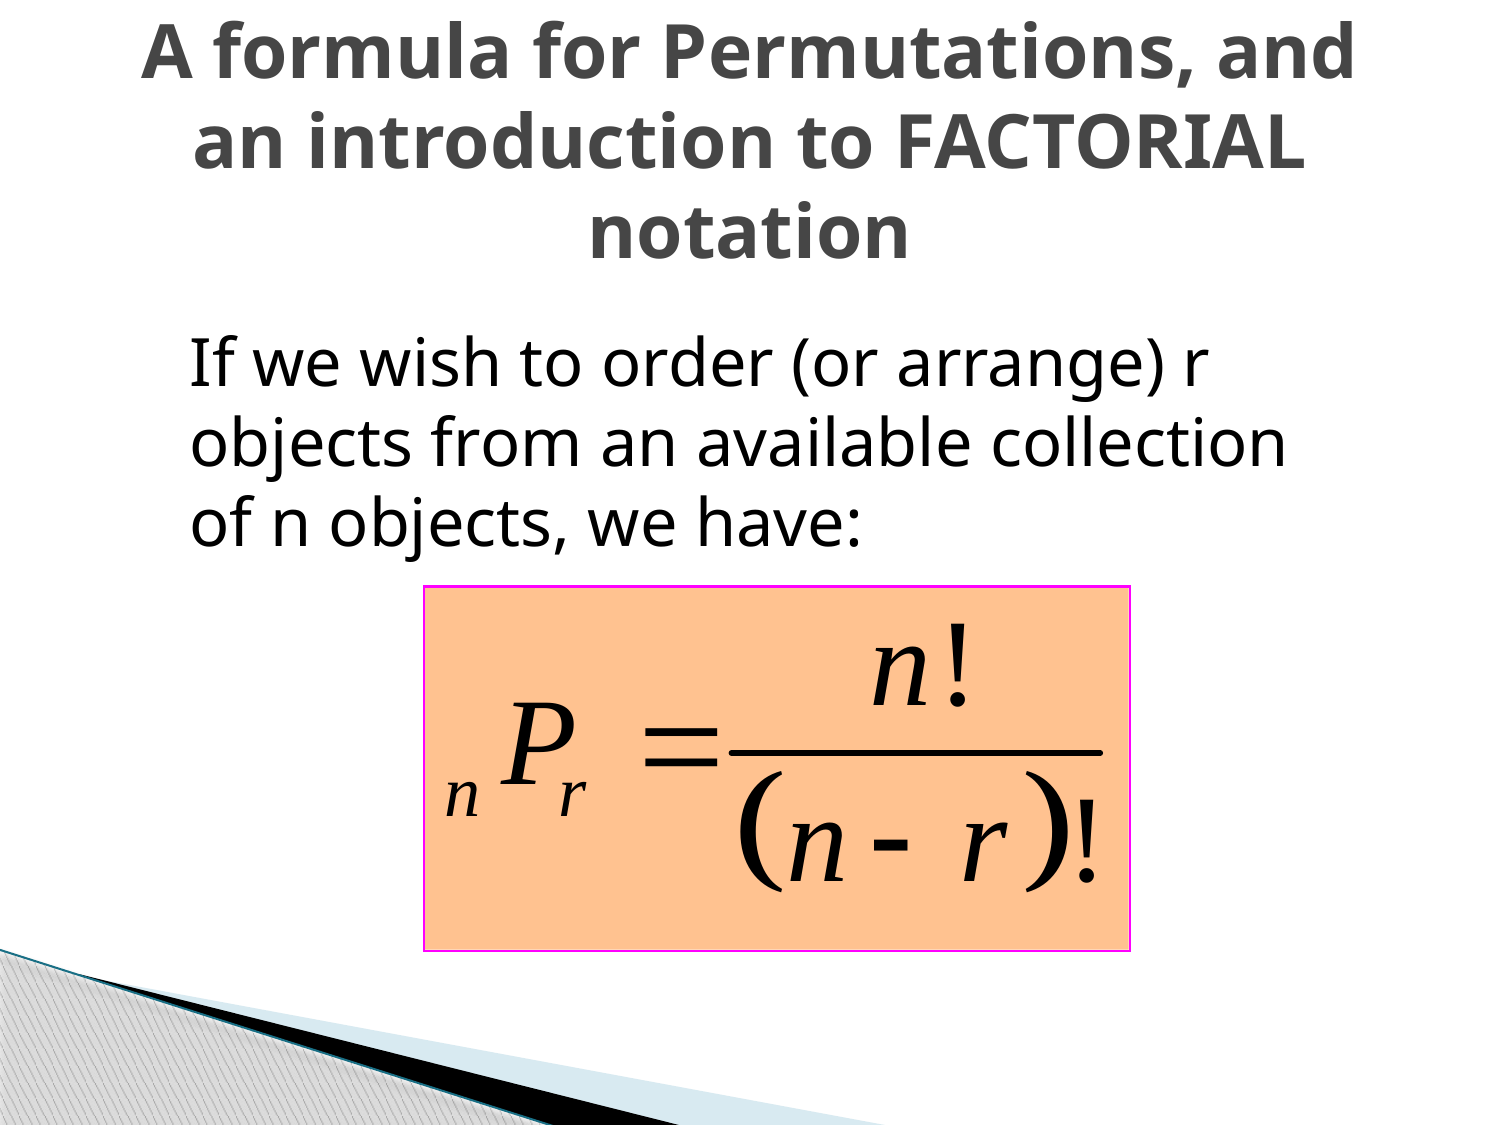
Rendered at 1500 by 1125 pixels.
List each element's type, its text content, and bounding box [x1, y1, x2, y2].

title A formula for Permutations, and an introduction to FACTORIAL notation [75, 45, 1425, 233]
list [424, 587, 1129, 950]
text_box If we wish to order (or arrange) r objects from an available collection of n objects, we have: [174, 312, 1363, 568]
